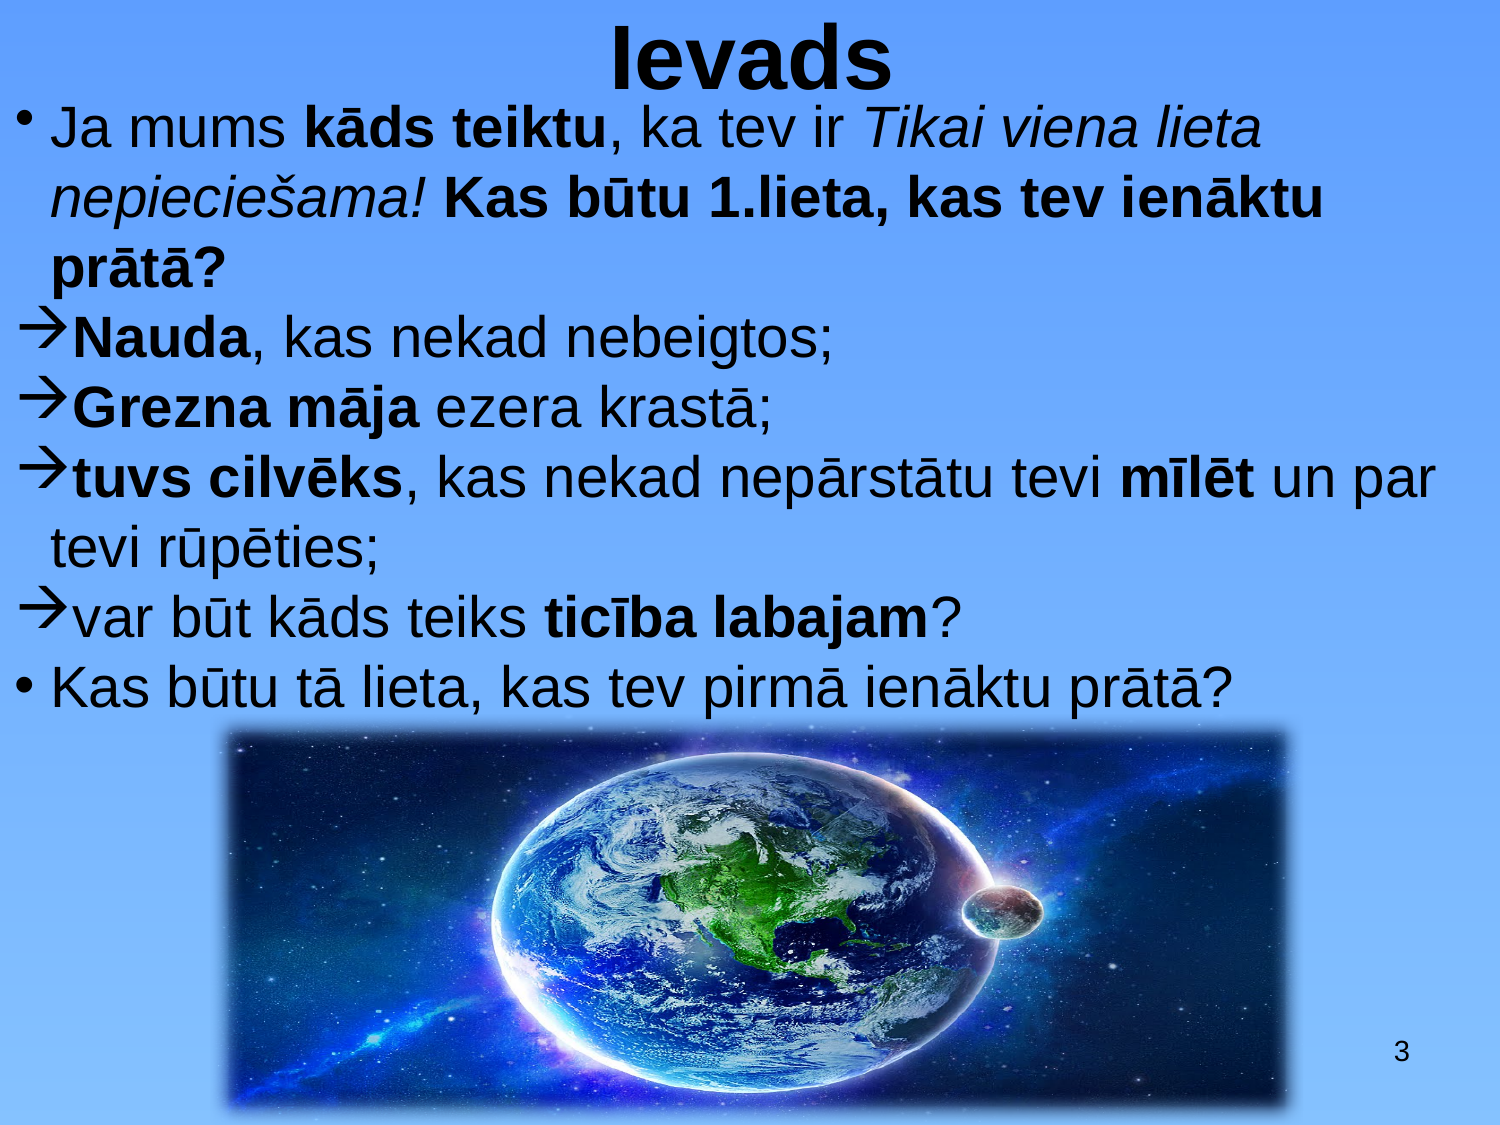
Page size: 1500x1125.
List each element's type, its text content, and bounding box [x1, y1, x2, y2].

text_box Ja mums kāds teiktu, ka tev ir Tikai viena lieta nepieciešama! Kas būtu 1.lieta, kas tev ienāktu prātā? Nauda, kas nekad nebeigtos; Grezna māja ezera krastā; tuvs cilvēks, kas nekad nepārstātu tevi mīlēt un par tevi rūpēties; var būt kāds teiks ticība labajam? Kas būtu tā lieta, kas tev pirmā ienāktu prātā? [0, 82, 1500, 727]
picture [210, 714, 1304, 1125]
slide_number 3 [1307, 1024, 1426, 1103]
title Ievads [76, 0, 1428, 82]
